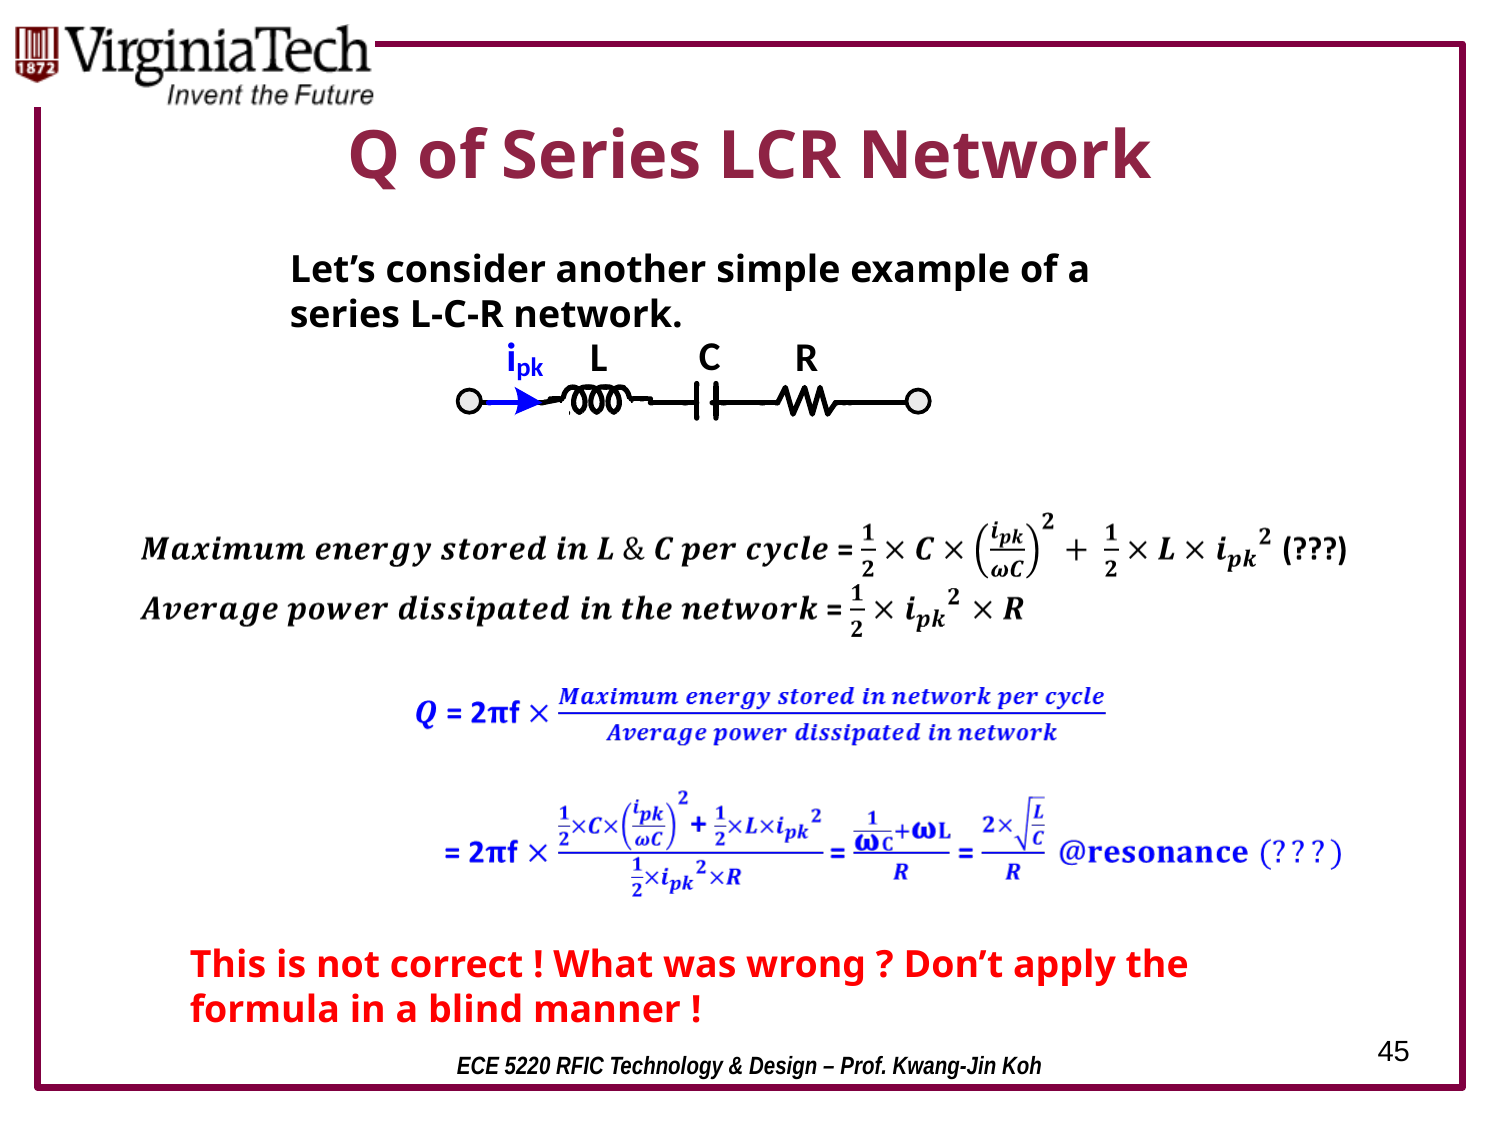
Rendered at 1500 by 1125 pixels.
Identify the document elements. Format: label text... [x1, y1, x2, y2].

title Q of Series LCR Network [75, 104, 1425, 213]
slide_number 45 [1074, 1024, 1425, 1103]
picture [15, 24, 375, 107]
text_box Let’s consider another simple example of a series L-C-R network. [274, 237, 1188, 343]
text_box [449, 321, 938, 428]
text_box This is not correct ! What was wrong ? Don’t apply the formula in a blind manner ! [174, 932, 1350, 1038]
text_box [125, 499, 1450, 645]
text_box [399, 674, 1375, 906]
